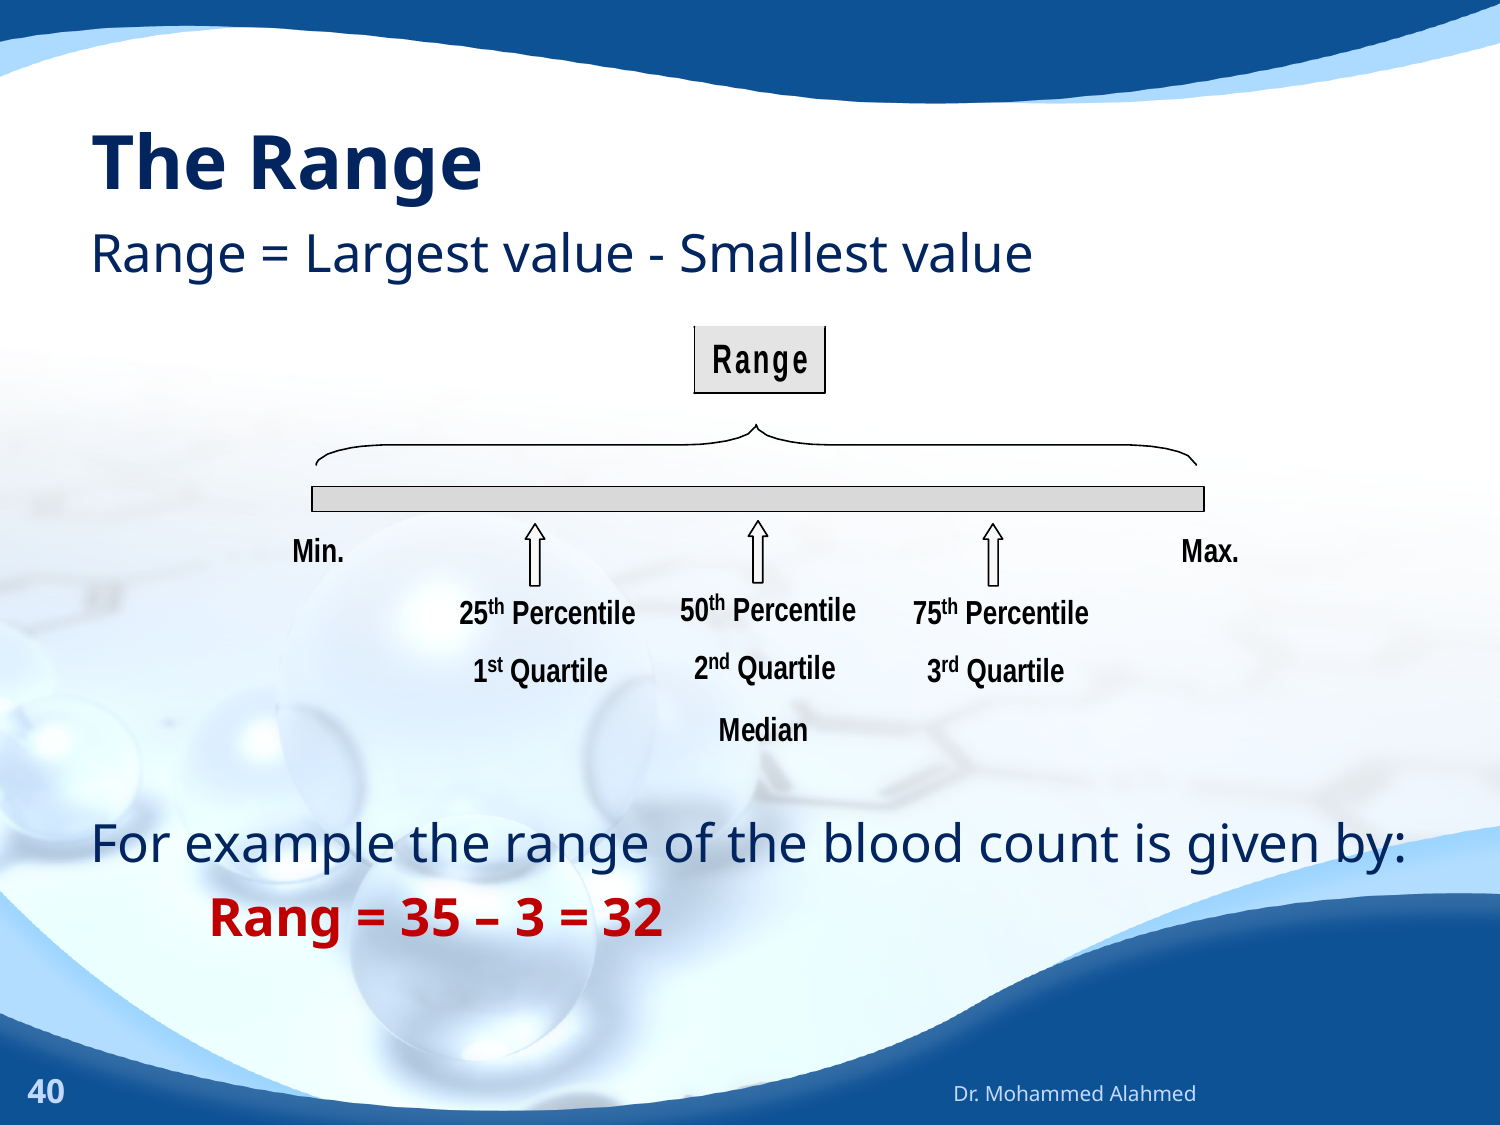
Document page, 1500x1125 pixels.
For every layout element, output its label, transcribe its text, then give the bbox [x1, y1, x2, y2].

title The Range [76, 107, 1427, 213]
footer Dr. Mohammed Alahmed [837, 1073, 1313, 1125]
list Range = Largest value - Smallest value For example the range of the blood count is given by: Rang = 35 – 3 = 32 [75, 762, 1425, 1005]
picture [0, 0, 1500, 1125]
list Range = Largest value - Smallest value For example the range of the blood count is given by: Rang = 35 – 3 = 32 [75, 212, 1425, 318]
slide_number 40 [12, 1062, 363, 1123]
